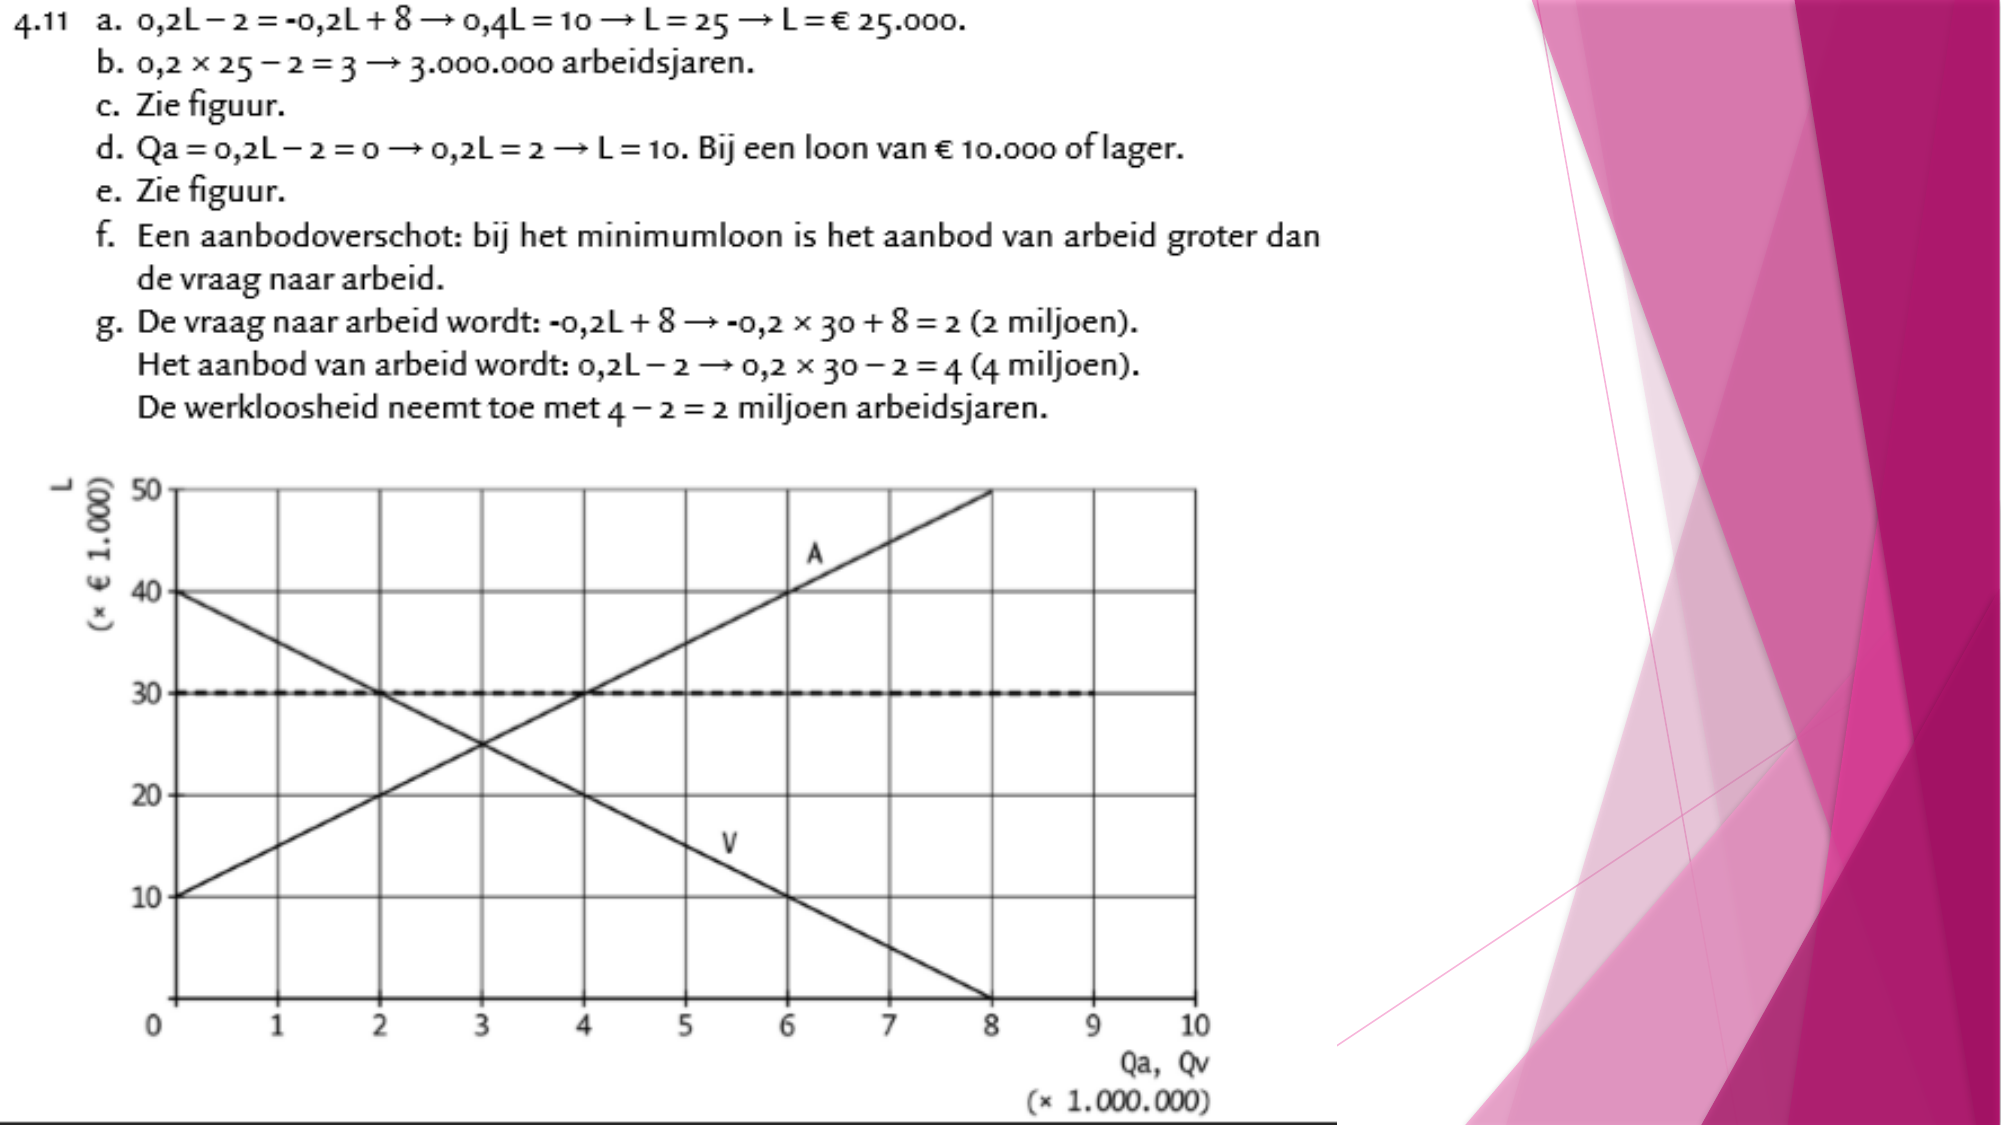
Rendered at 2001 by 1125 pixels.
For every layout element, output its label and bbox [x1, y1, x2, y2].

picture [0, 0, 1337, 1125]
